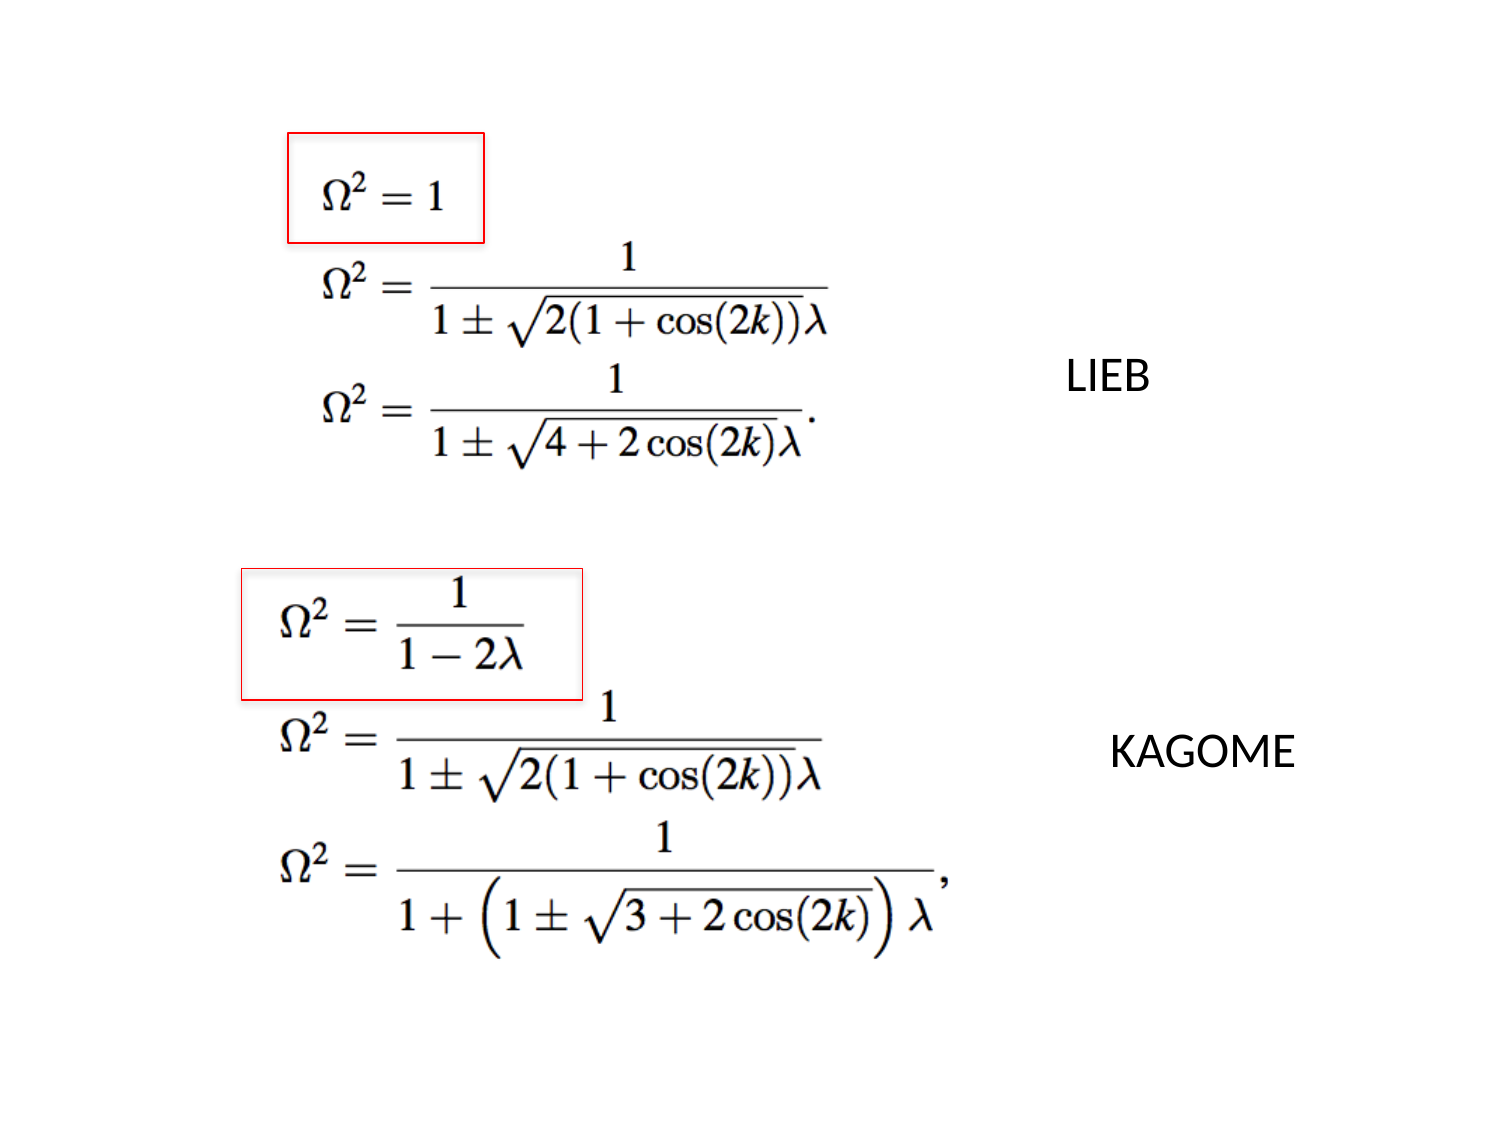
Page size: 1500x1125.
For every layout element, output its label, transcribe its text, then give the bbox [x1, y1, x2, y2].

picture [251, 546, 987, 981]
text_box KAGOME [1095, 710, 1324, 786]
picture [241, 150, 853, 495]
text_box [287, 132, 485, 148]
text_box [241, 568, 246, 701]
text_box LIEB [1050, 334, 1170, 410]
